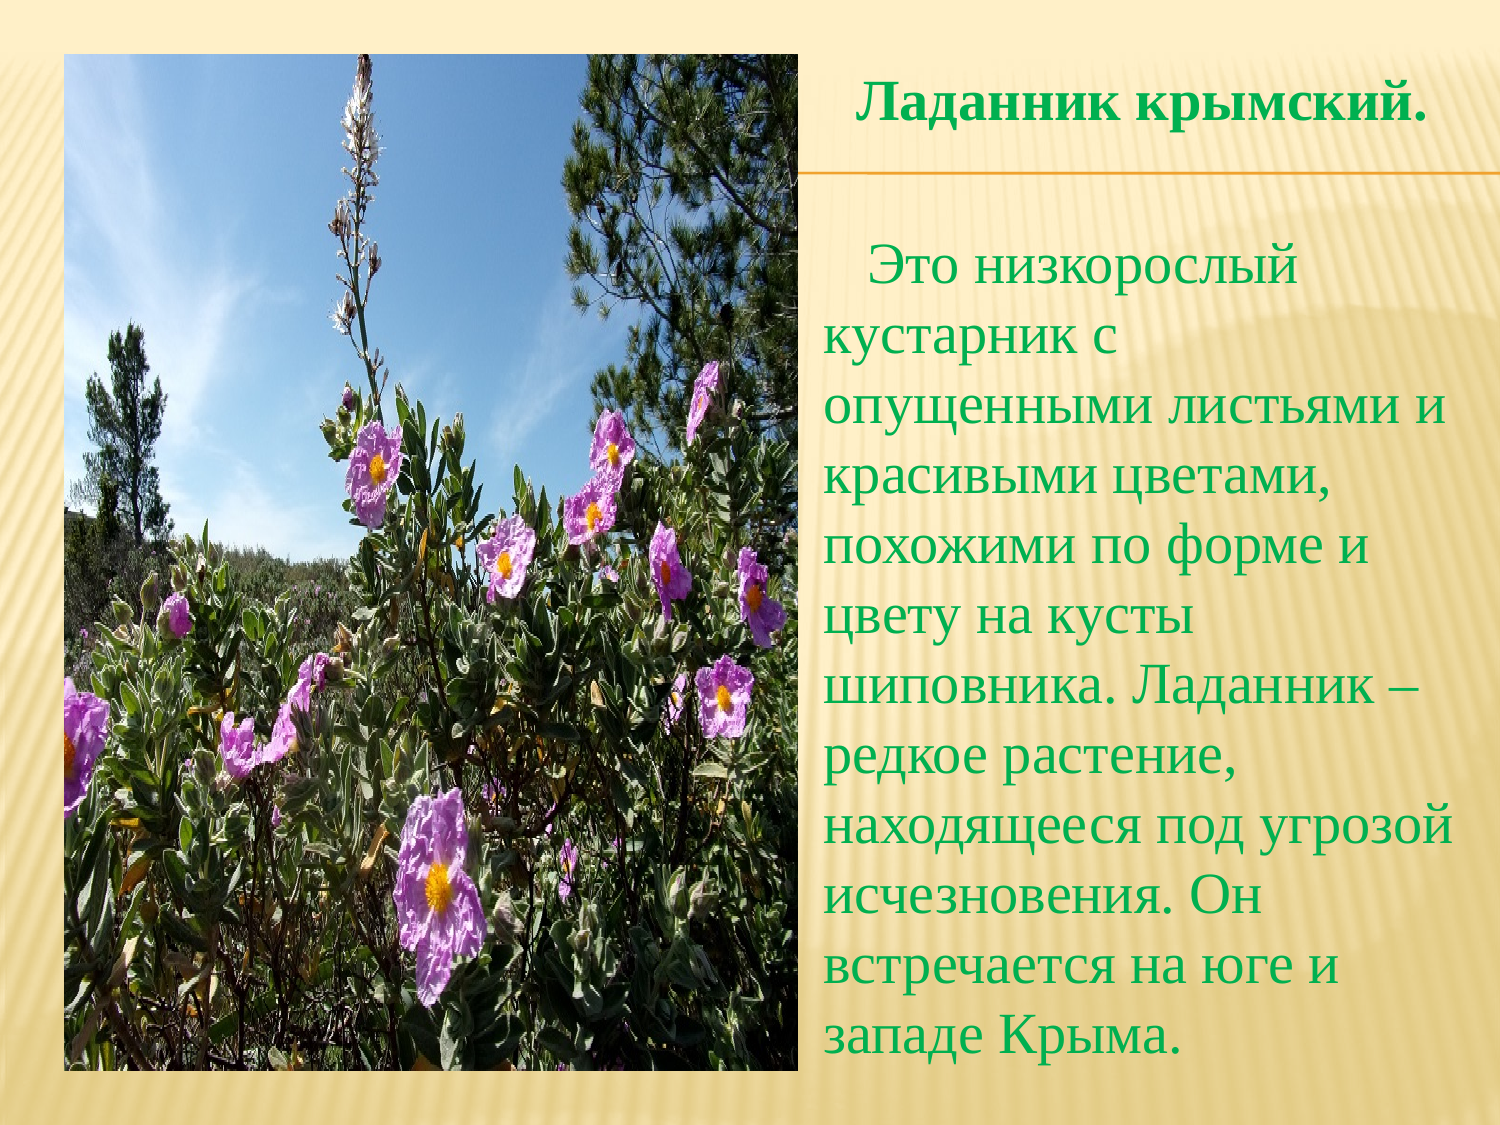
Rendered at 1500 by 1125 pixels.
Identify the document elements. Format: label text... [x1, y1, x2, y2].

list Ладанник крымский. Это низкорослый кустарник с опущенными листьями и красивыми цветами, похожими по форме и цвету на кусты шиповника. Ладанник – редкое растение, находящееся под угрозой исчезновения. Он встречается на юге и западе Крыма. [809, 54, 1475, 1047]
picture [64, 54, 798, 1071]
